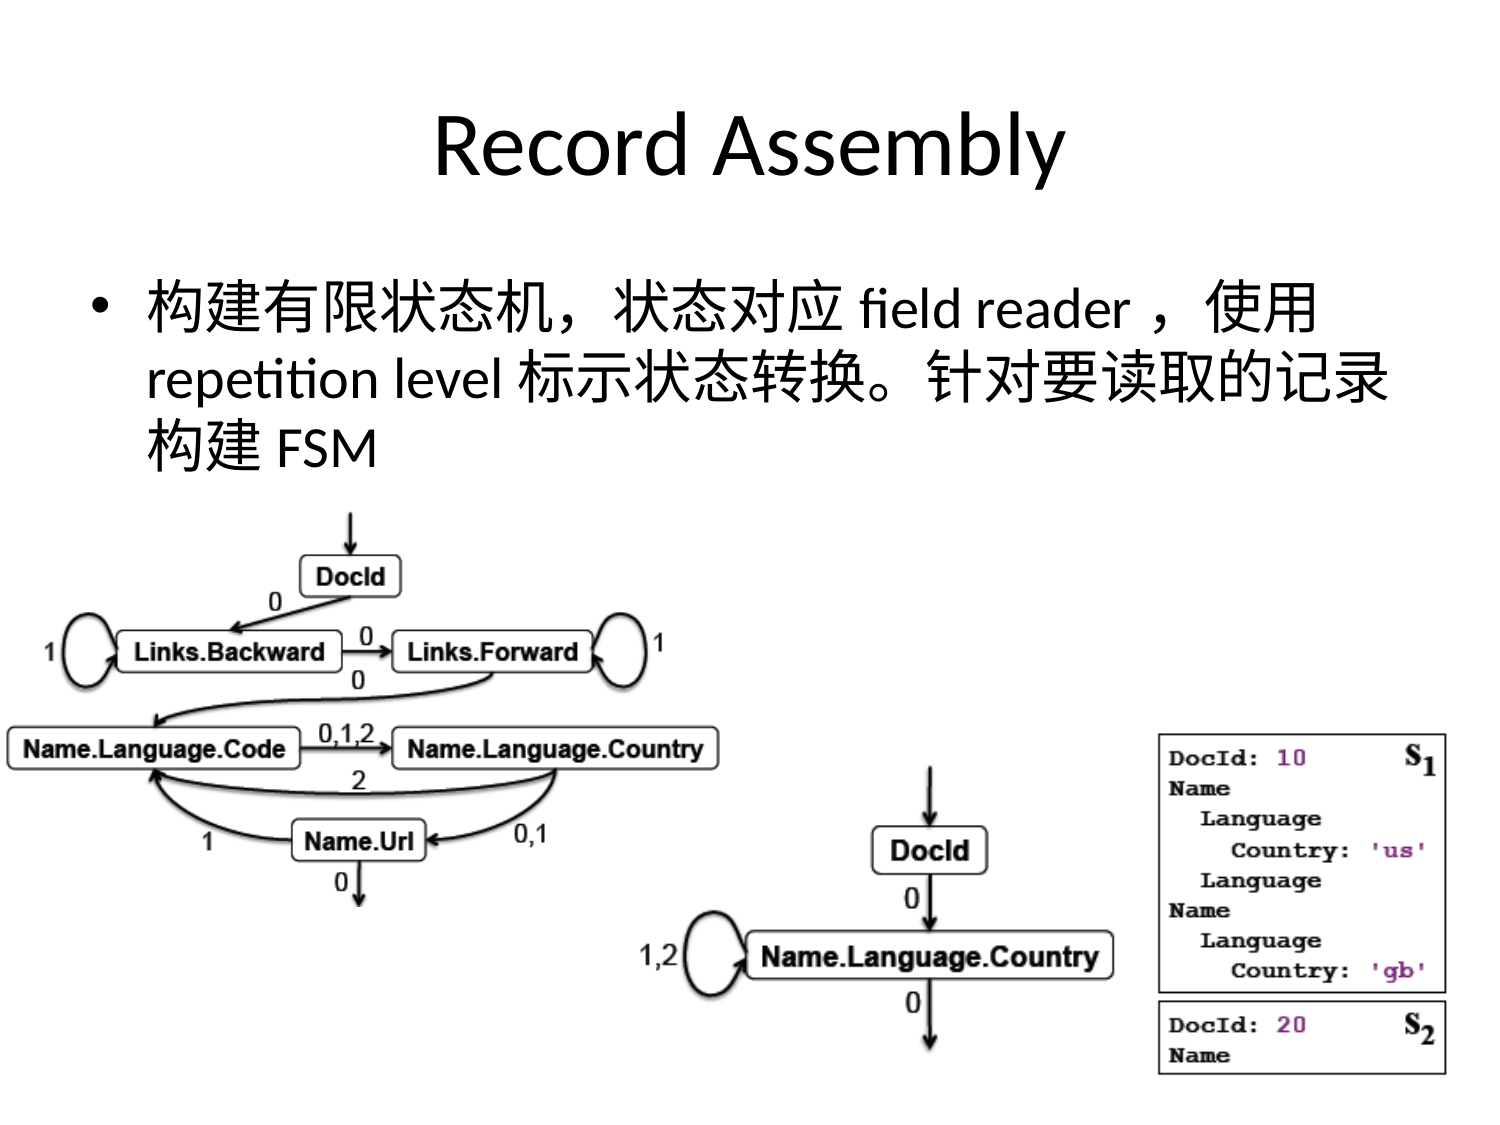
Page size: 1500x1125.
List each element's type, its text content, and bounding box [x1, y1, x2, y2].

picture [0, 503, 1459, 1091]
list 构建有限状态机，状态对应field reader，使用repetition level标示状态转换。针对要读取的记录构建FSM [75, 262, 1425, 493]
title Record Assembly [75, 45, 1425, 233]
